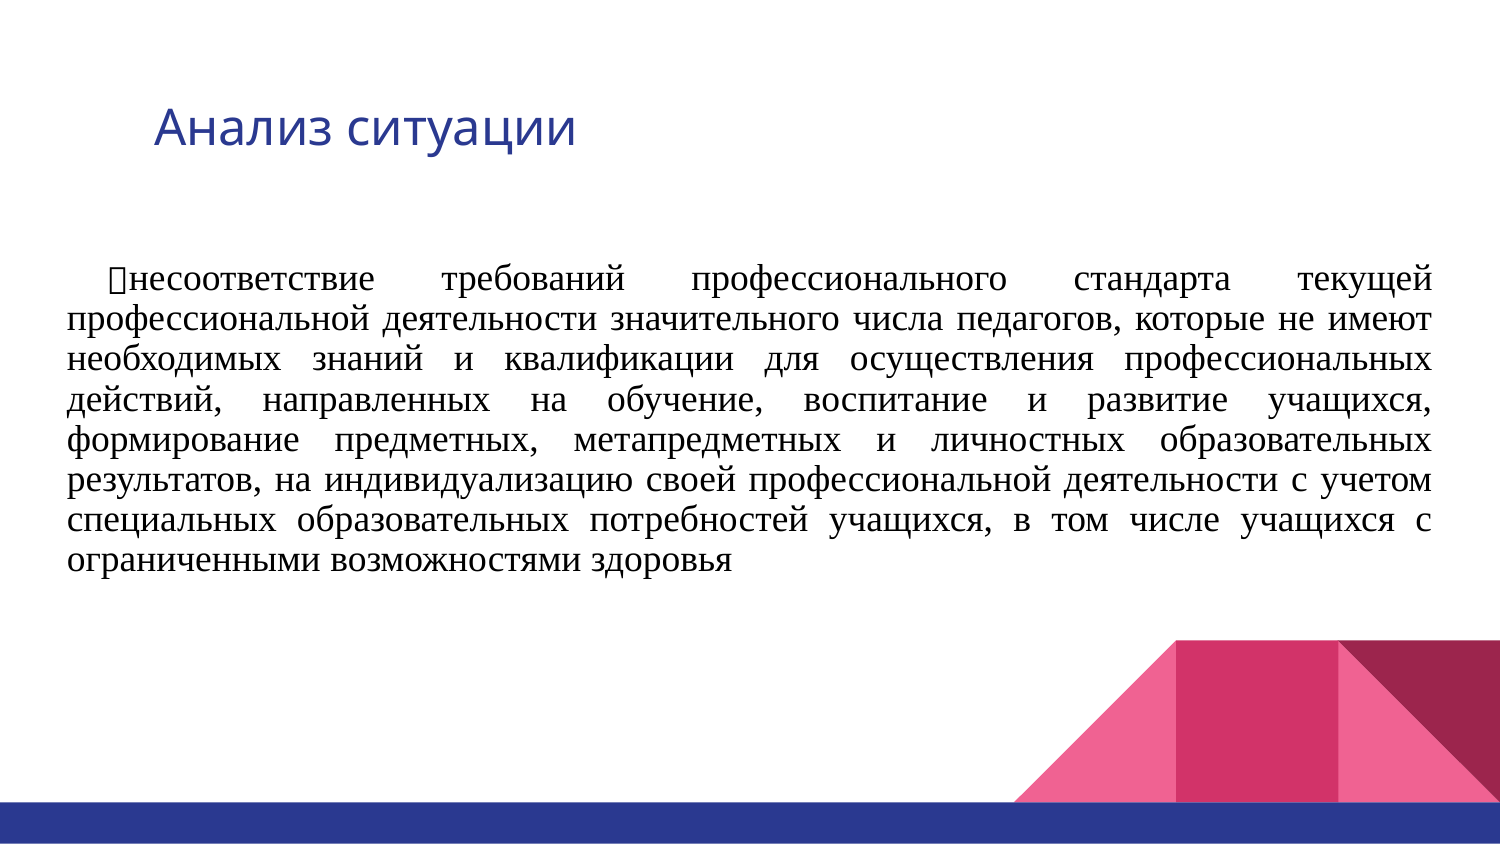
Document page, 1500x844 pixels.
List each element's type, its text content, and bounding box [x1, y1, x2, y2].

title Анализ ситуации [139, 76, 1357, 177]
list несоответствие требований профессионального стандарта текущей профессиональной деятельности значительного числа педагогов, которые не имеют необходимых знаний и квалификации для осуществления профессиональных действий, направленных на обучение, воспитание и развитие учащихся, формирование предметных, метапредметных и личностных образовательных результатов, на индивидуализацию своей профессиональной деятельности с учетом специальных образовательных потребностей учащихся, в том числе учащихся с ограниченными возможностями здоровья [51, 201, 1449, 750]
